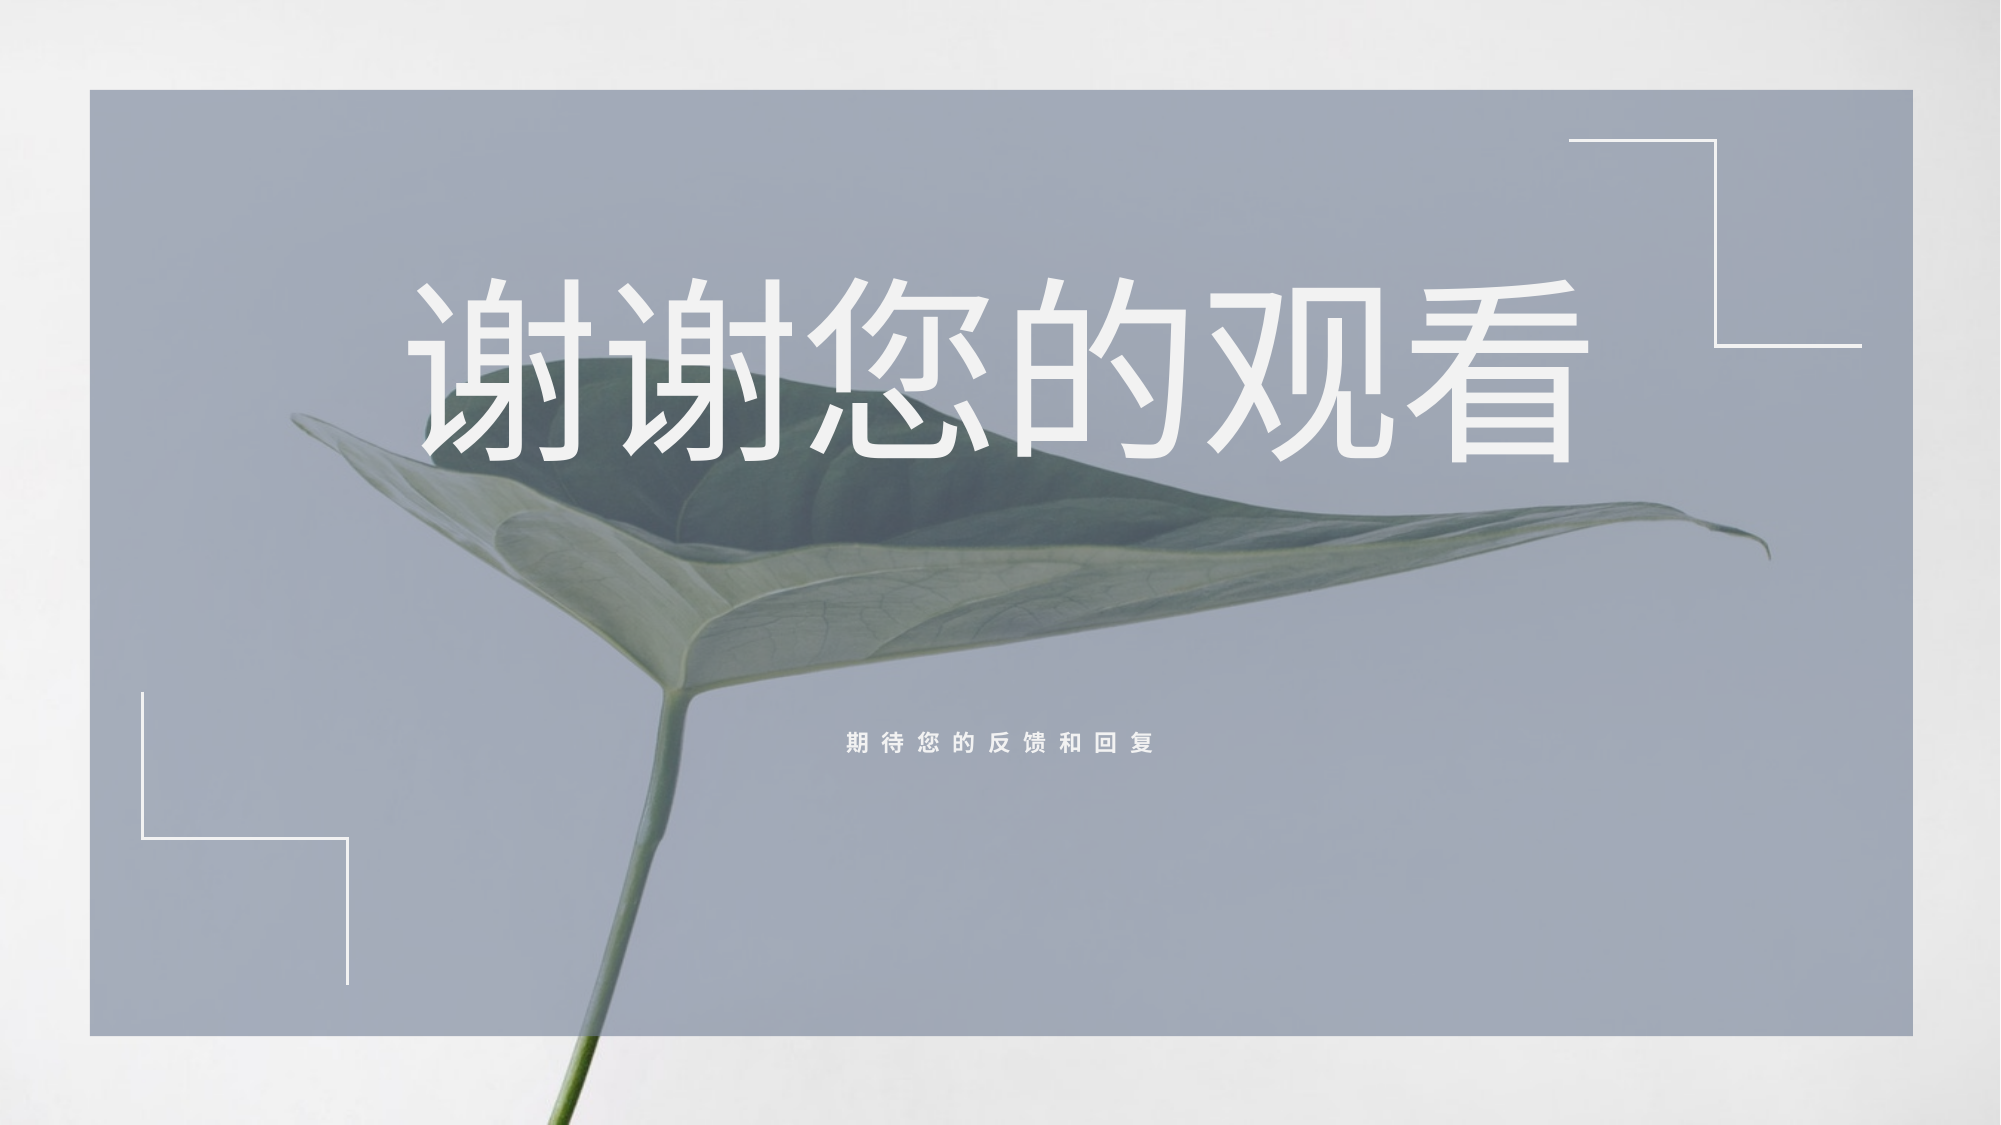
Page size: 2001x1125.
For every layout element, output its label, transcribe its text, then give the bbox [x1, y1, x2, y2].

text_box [1568, 140, 1862, 347]
text_box [89, 89, 1914, 1037]
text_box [98, 735, 392, 941]
text_box 期待您的反馈和回复 [831, 721, 1169, 764]
text_box 谢谢您的观看 [385, 238, 1615, 494]
picture [0, 0, 2001, 1125]
